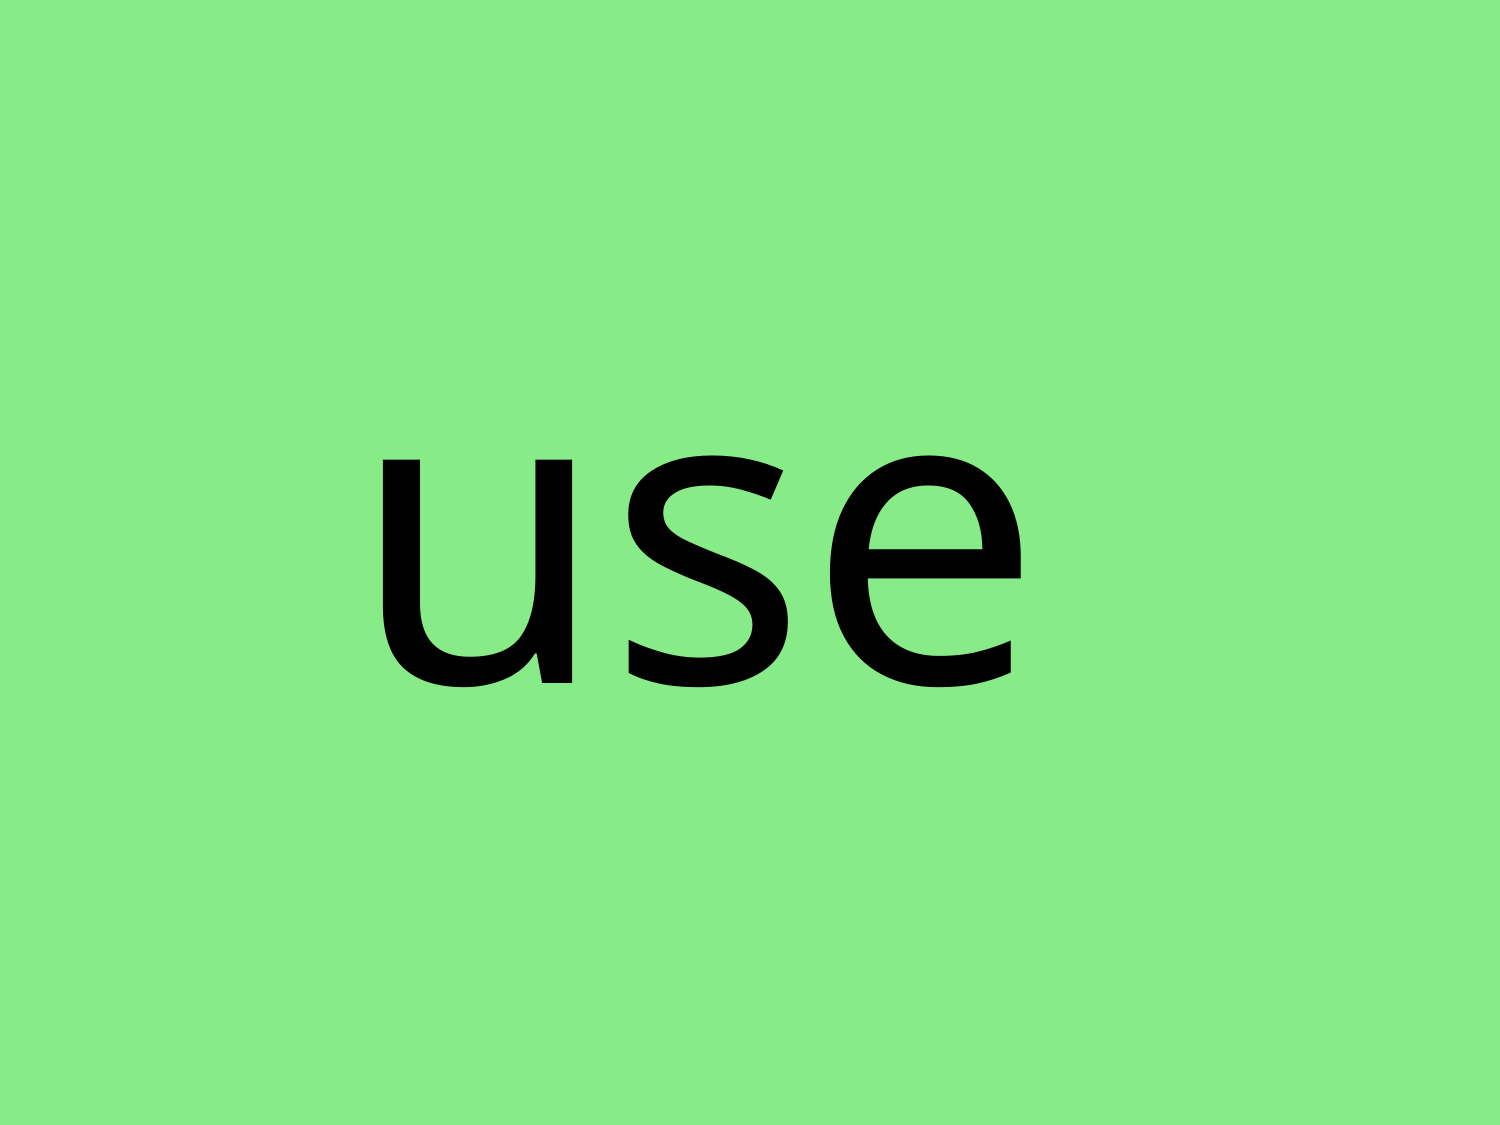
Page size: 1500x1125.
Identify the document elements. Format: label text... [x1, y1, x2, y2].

text_box use [41, 259, 1459, 775]
